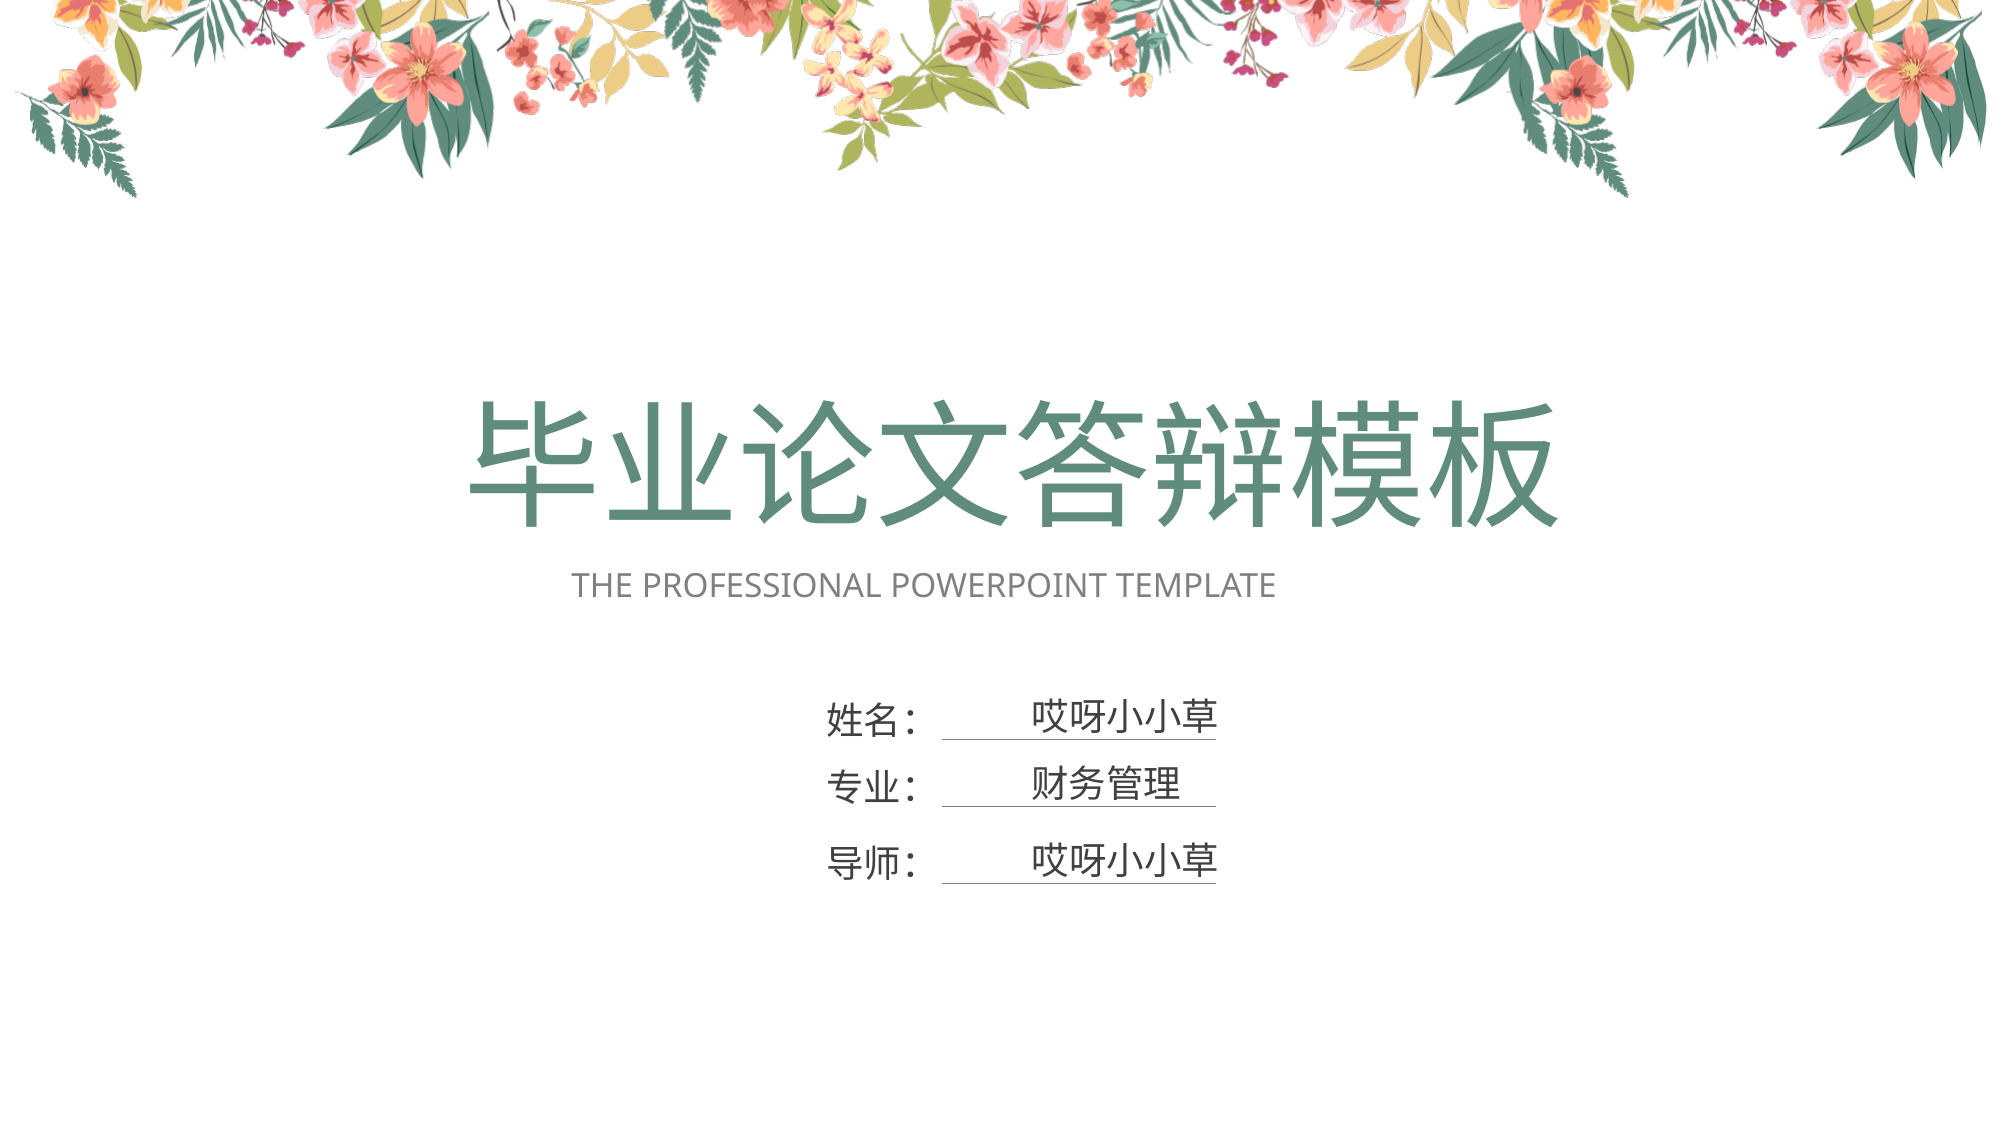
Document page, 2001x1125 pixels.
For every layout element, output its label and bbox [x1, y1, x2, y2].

text_box [810, 685, 1236, 894]
text_box [448, 371, 1663, 613]
picture [0, 0, 1992, 198]
